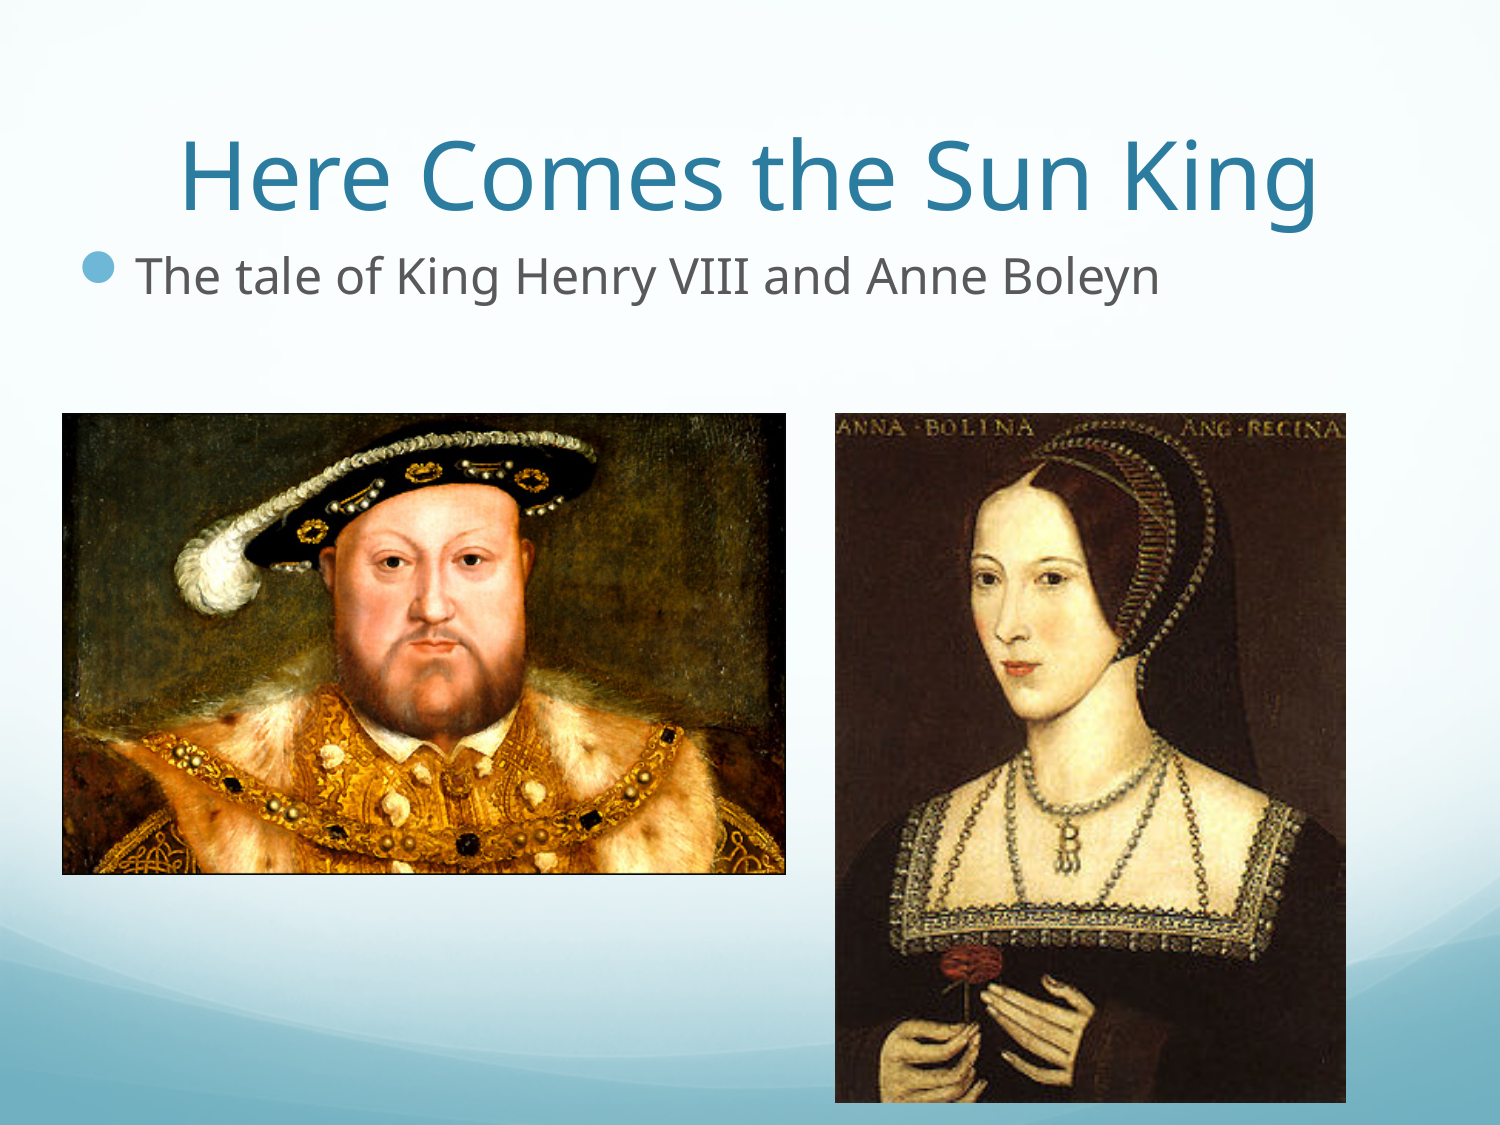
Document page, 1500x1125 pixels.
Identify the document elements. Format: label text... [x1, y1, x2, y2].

list The tale of King Henry VIII and Anne Boleyn [62, 236, 1383, 950]
title Here Comes the Sun King [90, 17, 1410, 237]
picture [834, 413, 1347, 1104]
picture [62, 413, 786, 876]
